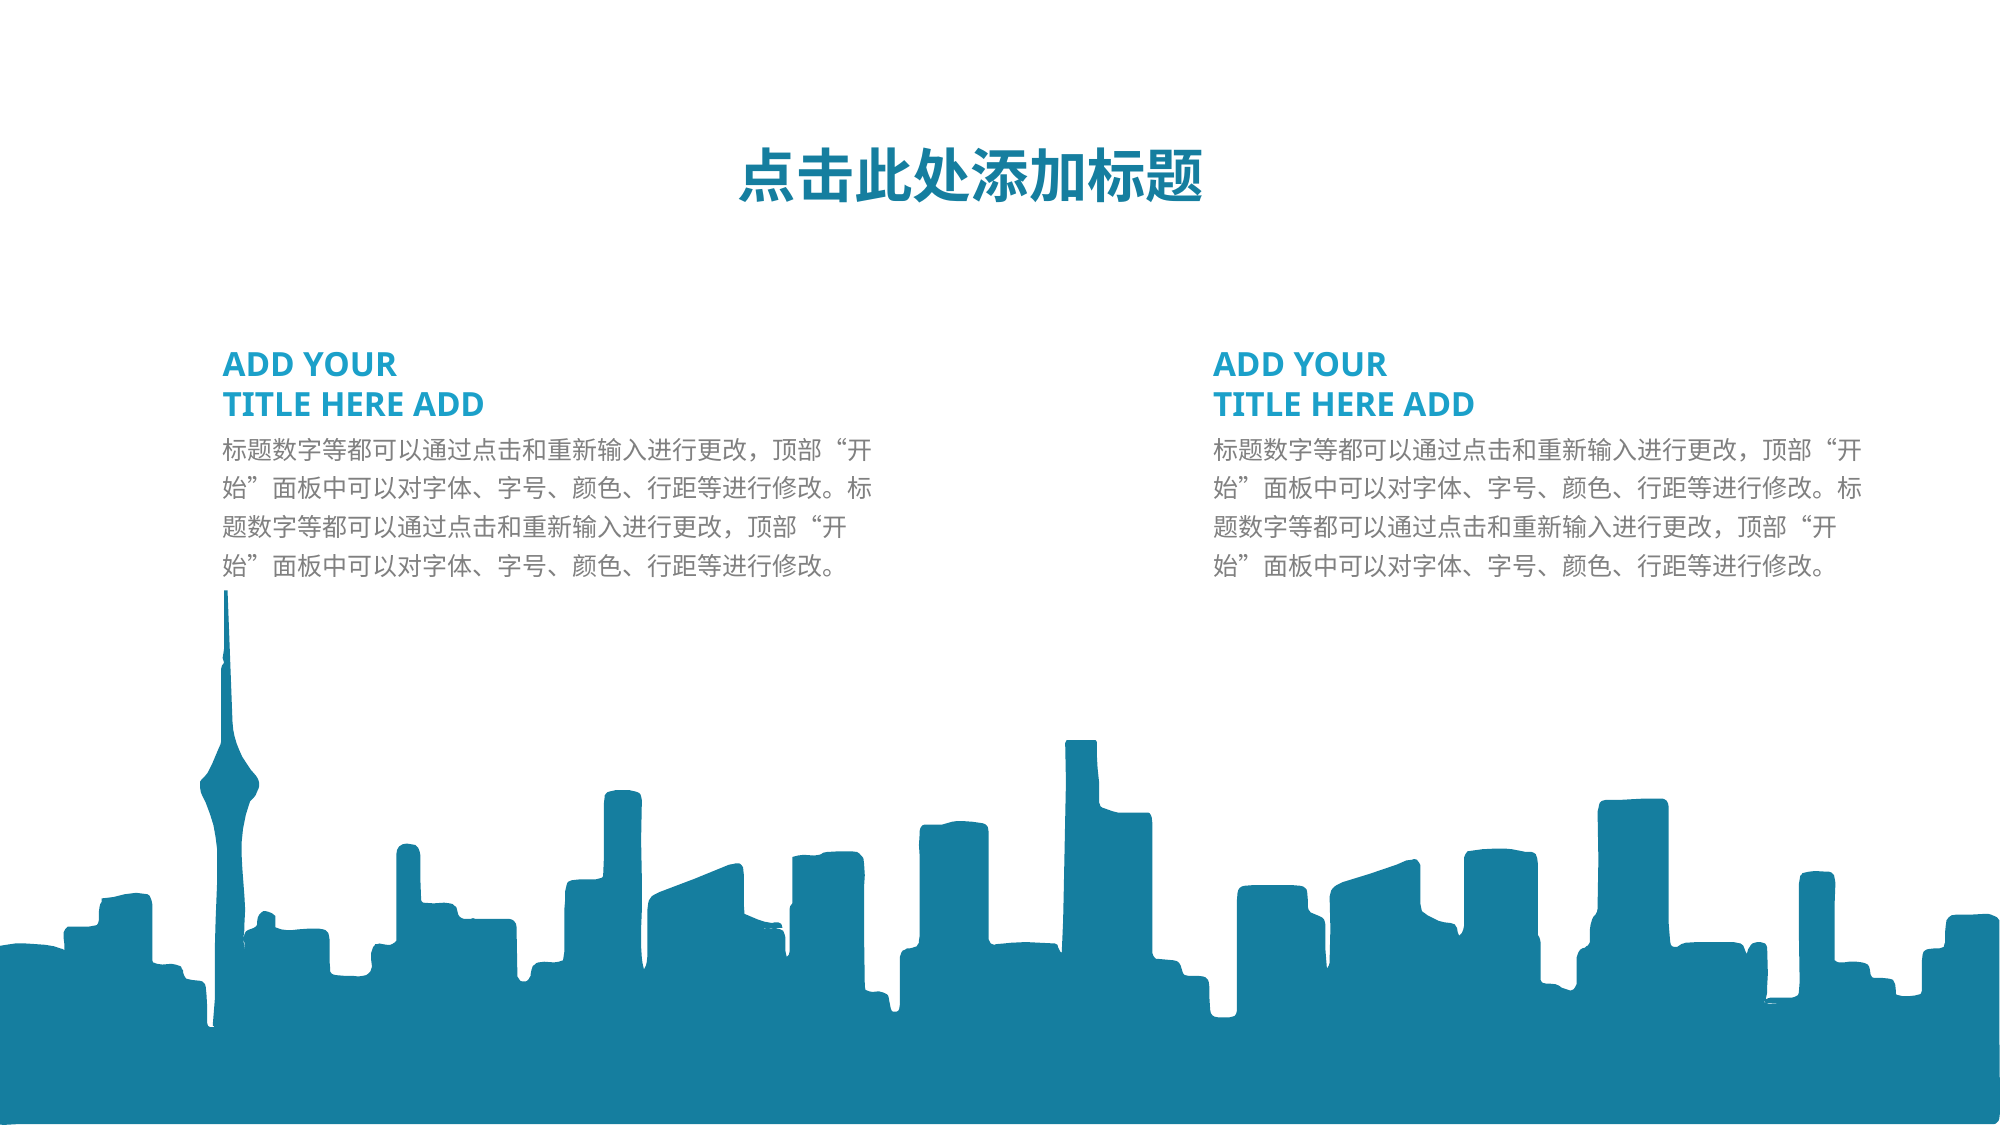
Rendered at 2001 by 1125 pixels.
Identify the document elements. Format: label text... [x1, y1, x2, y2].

text_box 标题数字等都可以通过点击和重新输入进行更改，顶部“开始”面板中可以对字体、字号、颜色、行距等进行修改。标题数字等都可以通过点击和重新输入进行更改，顶部“开始”面板中可以对字体、字号、颜色、行距等进行修改。 [1198, 417, 1881, 589]
text_box ADD YOUR TITLE HERE ADD [1198, 336, 1714, 431]
text_box 标题数字等都可以通过点击和重新输入进行更改，顶部“开始”面板中可以对字体、字号、颜色、行距等进行修改。标题数字等都可以通过点击和重新输入进行更改，顶部“开始”面板中可以对字体、字号、颜色、行距等进行修改。 [207, 417, 890, 589]
text_box ADD YOUR TITLE HERE ADD [207, 336, 724, 431]
text_box [0, 590, 2000, 1125]
text_box 点击此处添加标题 [723, 132, 1239, 217]
